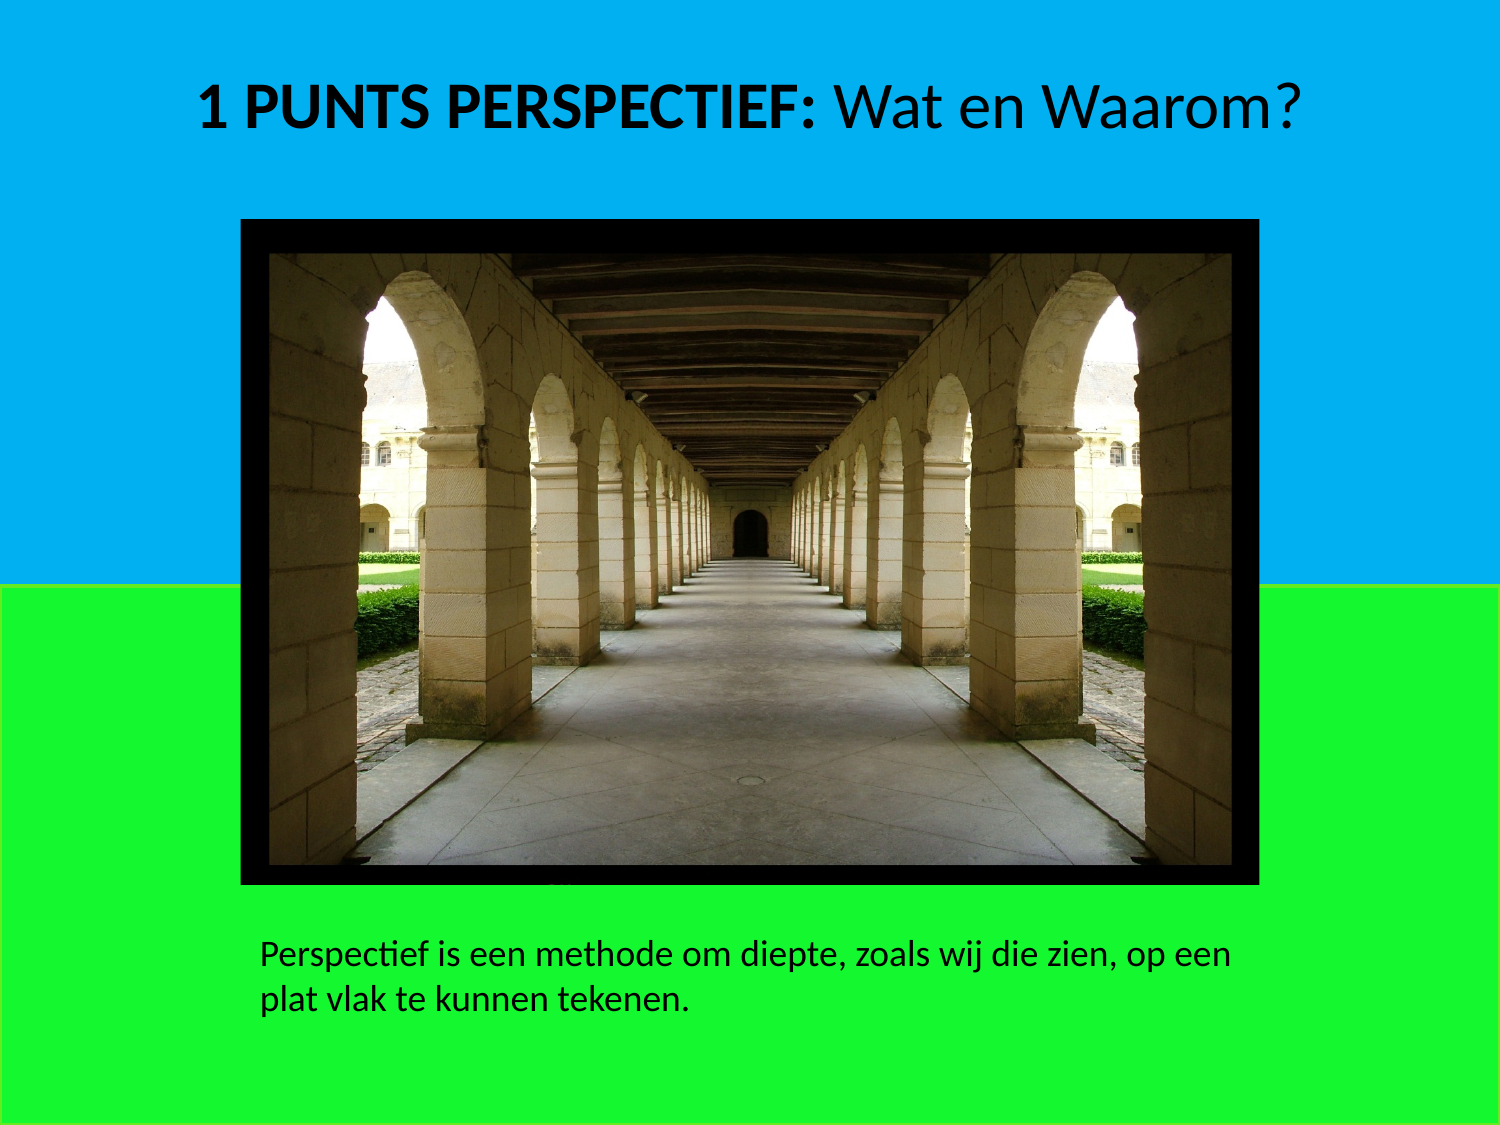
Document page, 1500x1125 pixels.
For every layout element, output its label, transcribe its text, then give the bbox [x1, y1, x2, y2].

picture [240, 220, 1260, 885]
text_box [0, 584, 1500, 1125]
text_box Perspectief is een methode om diepte, zoals wij die zien, op een plat vlak te kunnen tekenen. [244, 921, 1261, 1027]
text_box 1 PUNTS PERSPECTIEF: Wat en Waarom? [169, 54, 1331, 150]
